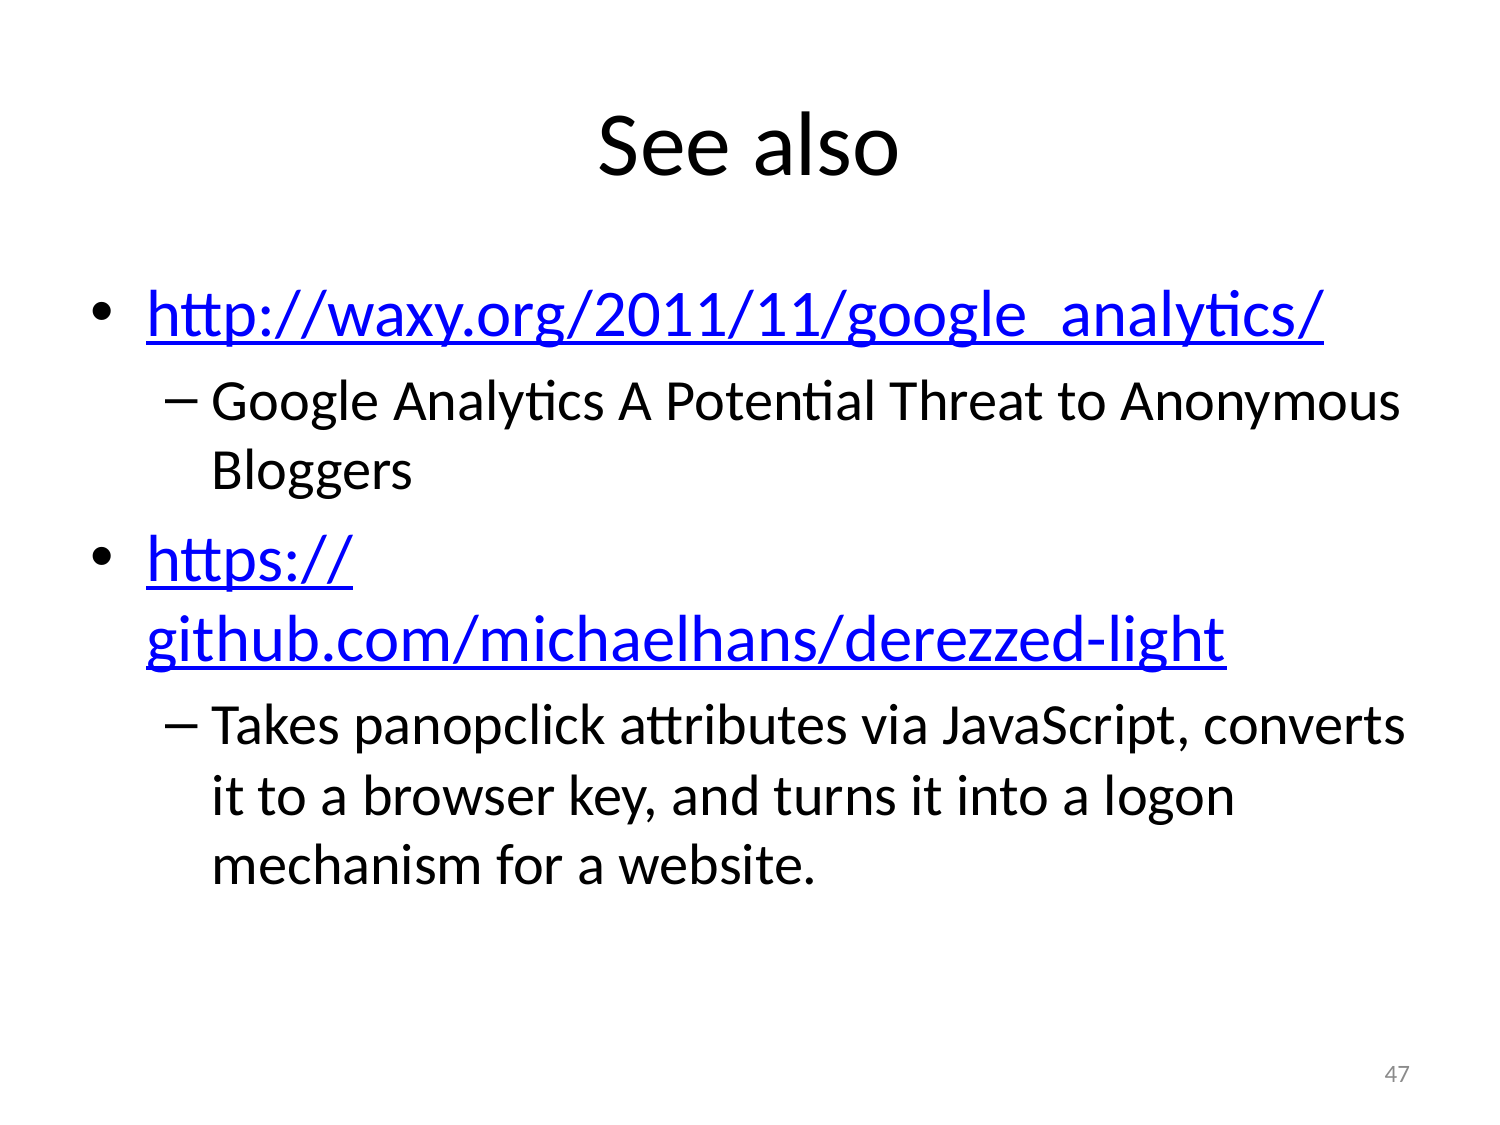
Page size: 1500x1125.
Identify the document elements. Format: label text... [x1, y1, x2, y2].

list http://waxy.org/2011/11/google_analytics/ Google Analytics A Potential Threat to Anonymous Bloggers https://github.com/michaelhans/derezzed-light Takes panopclick attributes via JavaScript, converts it to a browser key, and turns it into a logon mechanism for a website. [75, 262, 1425, 1005]
slide_number 47 [1074, 1042, 1425, 1103]
title See also [75, 45, 1425, 233]
